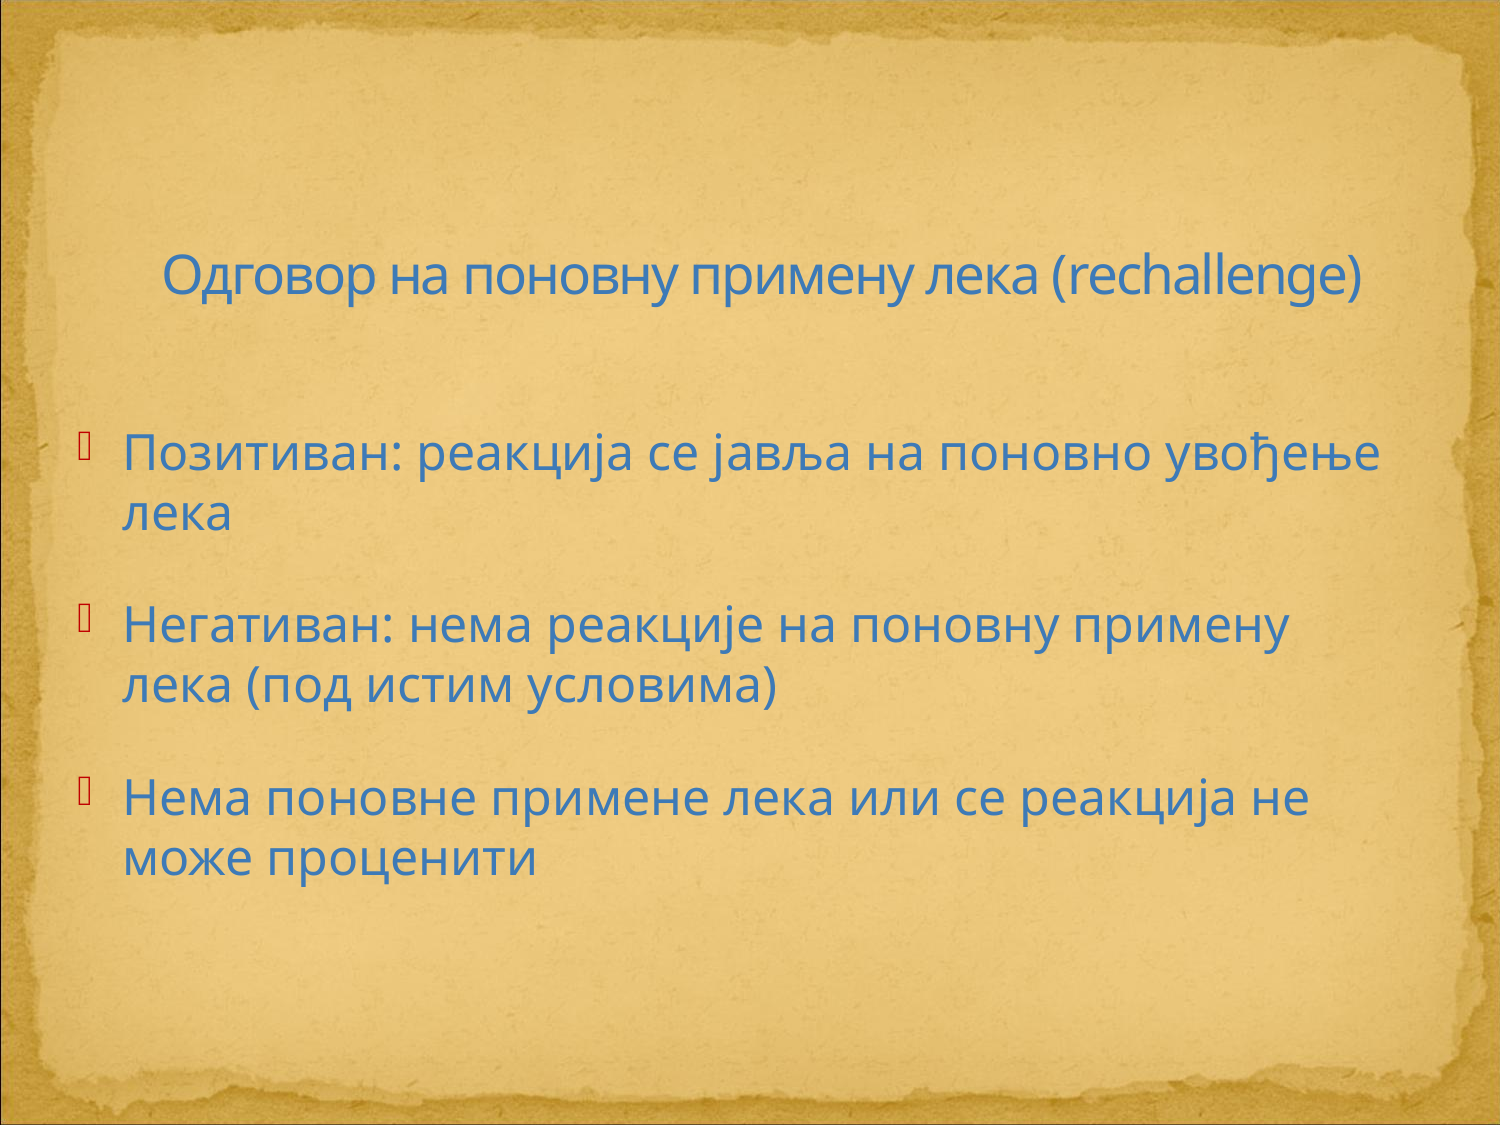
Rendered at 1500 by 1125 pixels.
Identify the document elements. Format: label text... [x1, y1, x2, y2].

list Позитиван: реакција се јавља на поновно увођење лека Негативан: нема реакције на поновну примену лека (под истим условима) Нема поновне примене лека или се реакција не може проценити [62, 412, 1426, 1125]
picture [0, 0, 1500, 1125]
title Одговор на поновну примену лека (rechallenge) [87, 99, 1438, 313]
